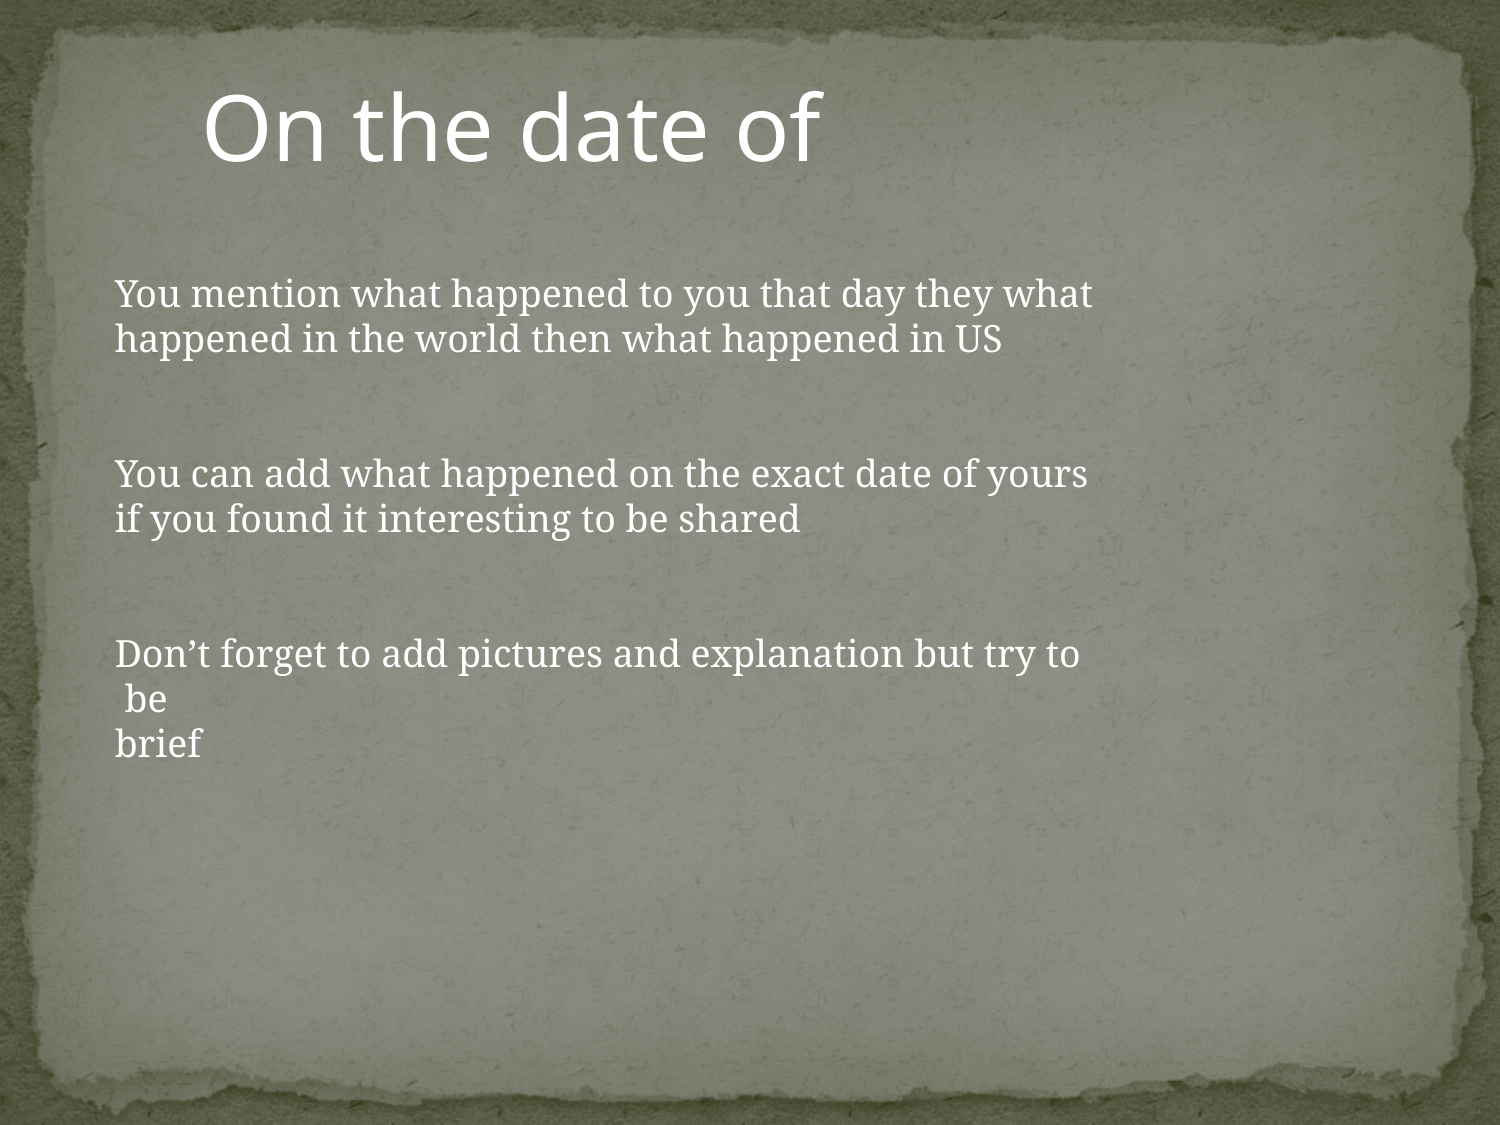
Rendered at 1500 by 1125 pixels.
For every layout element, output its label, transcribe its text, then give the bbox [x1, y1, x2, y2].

text_box On the date of [162, 62, 963, 188]
text_box You mention what happened to you that day they what happened in the world then what happened in US You can add what happened on the exact date of yours if you found it interesting to be shared Don’t forget to add pictures and explanation but try to be brief [99, 262, 1113, 908]
